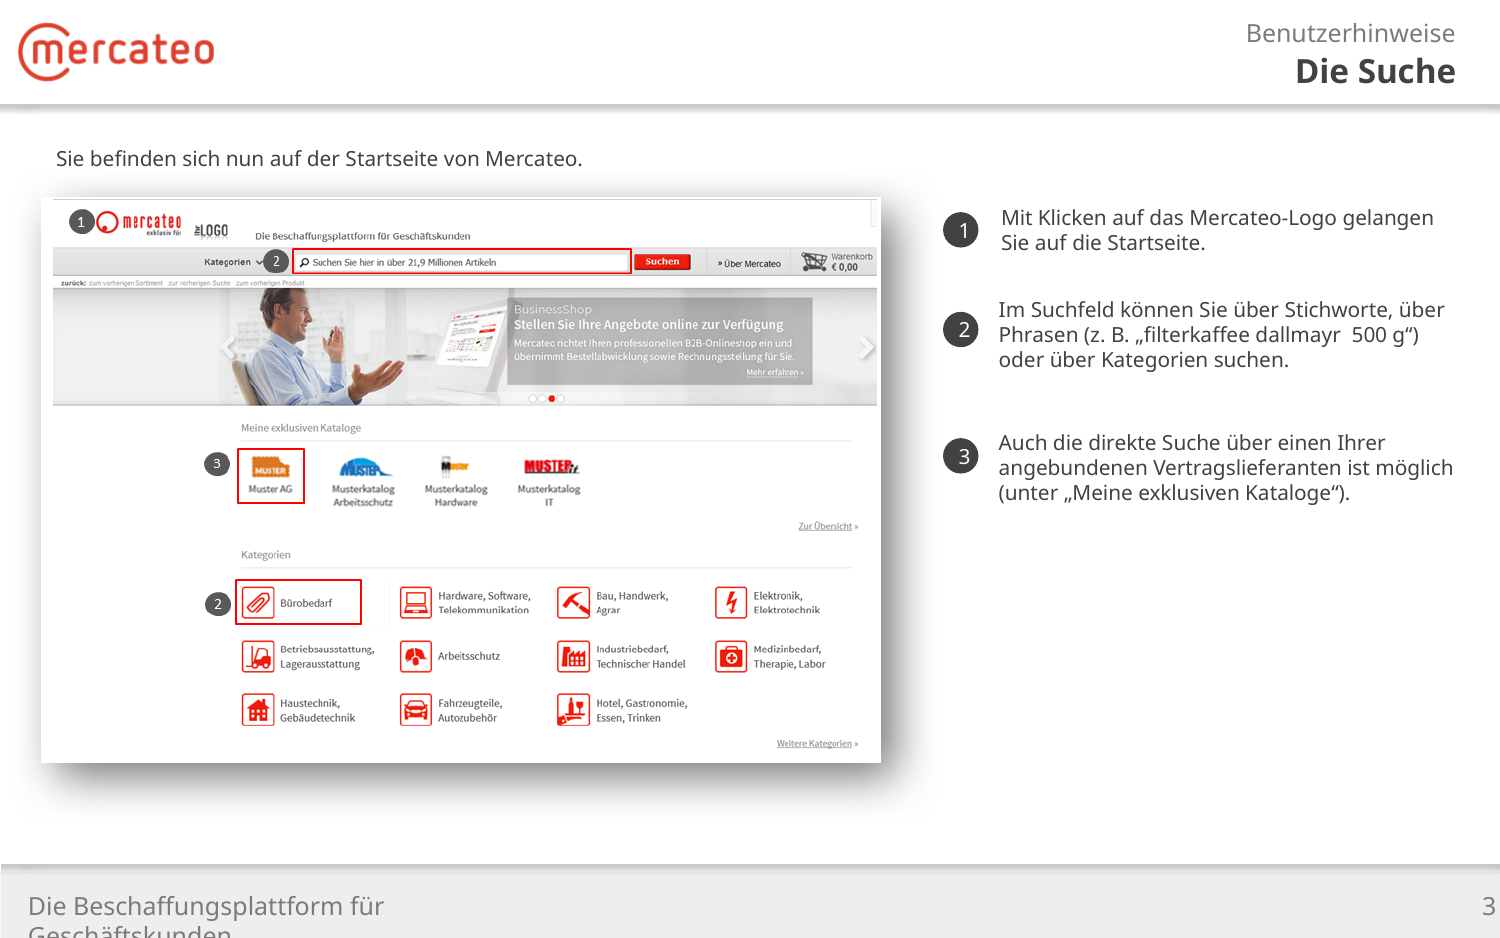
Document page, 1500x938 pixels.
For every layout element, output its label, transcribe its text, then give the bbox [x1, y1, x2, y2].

picture [1, 864, 1500, 875]
text_box Auch die direkte Suche über einen Ihrer angebundenen Vertragslieferanten ist möglich (unter „Meine exklusiven Kataloge“). [984, 422, 1487, 513]
text_box Sie befinden sich nun auf der Startseite von Mercateo. [41, 138, 715, 178]
picture [41, 197, 881, 763]
text_box 1 [940, 210, 981, 250]
picture [0, 0, 1500, 115]
text_box 2 [940, 309, 981, 350]
text_box Im Suchfeld können Sie über Stichworte, über Phrasen (z. B. „filterkaffee dallmayr 500 g“) oder über Kategorien suchen. [984, 289, 1481, 380]
text_box Mit Klicken auf das Mercateo-Logo gelangen Sie auf die Startseite. [986, 197, 1483, 263]
list Die Suche [890, 42, 1472, 94]
list Benutzerhinweise [890, 10, 1471, 62]
text_box 3 [940, 436, 981, 476]
